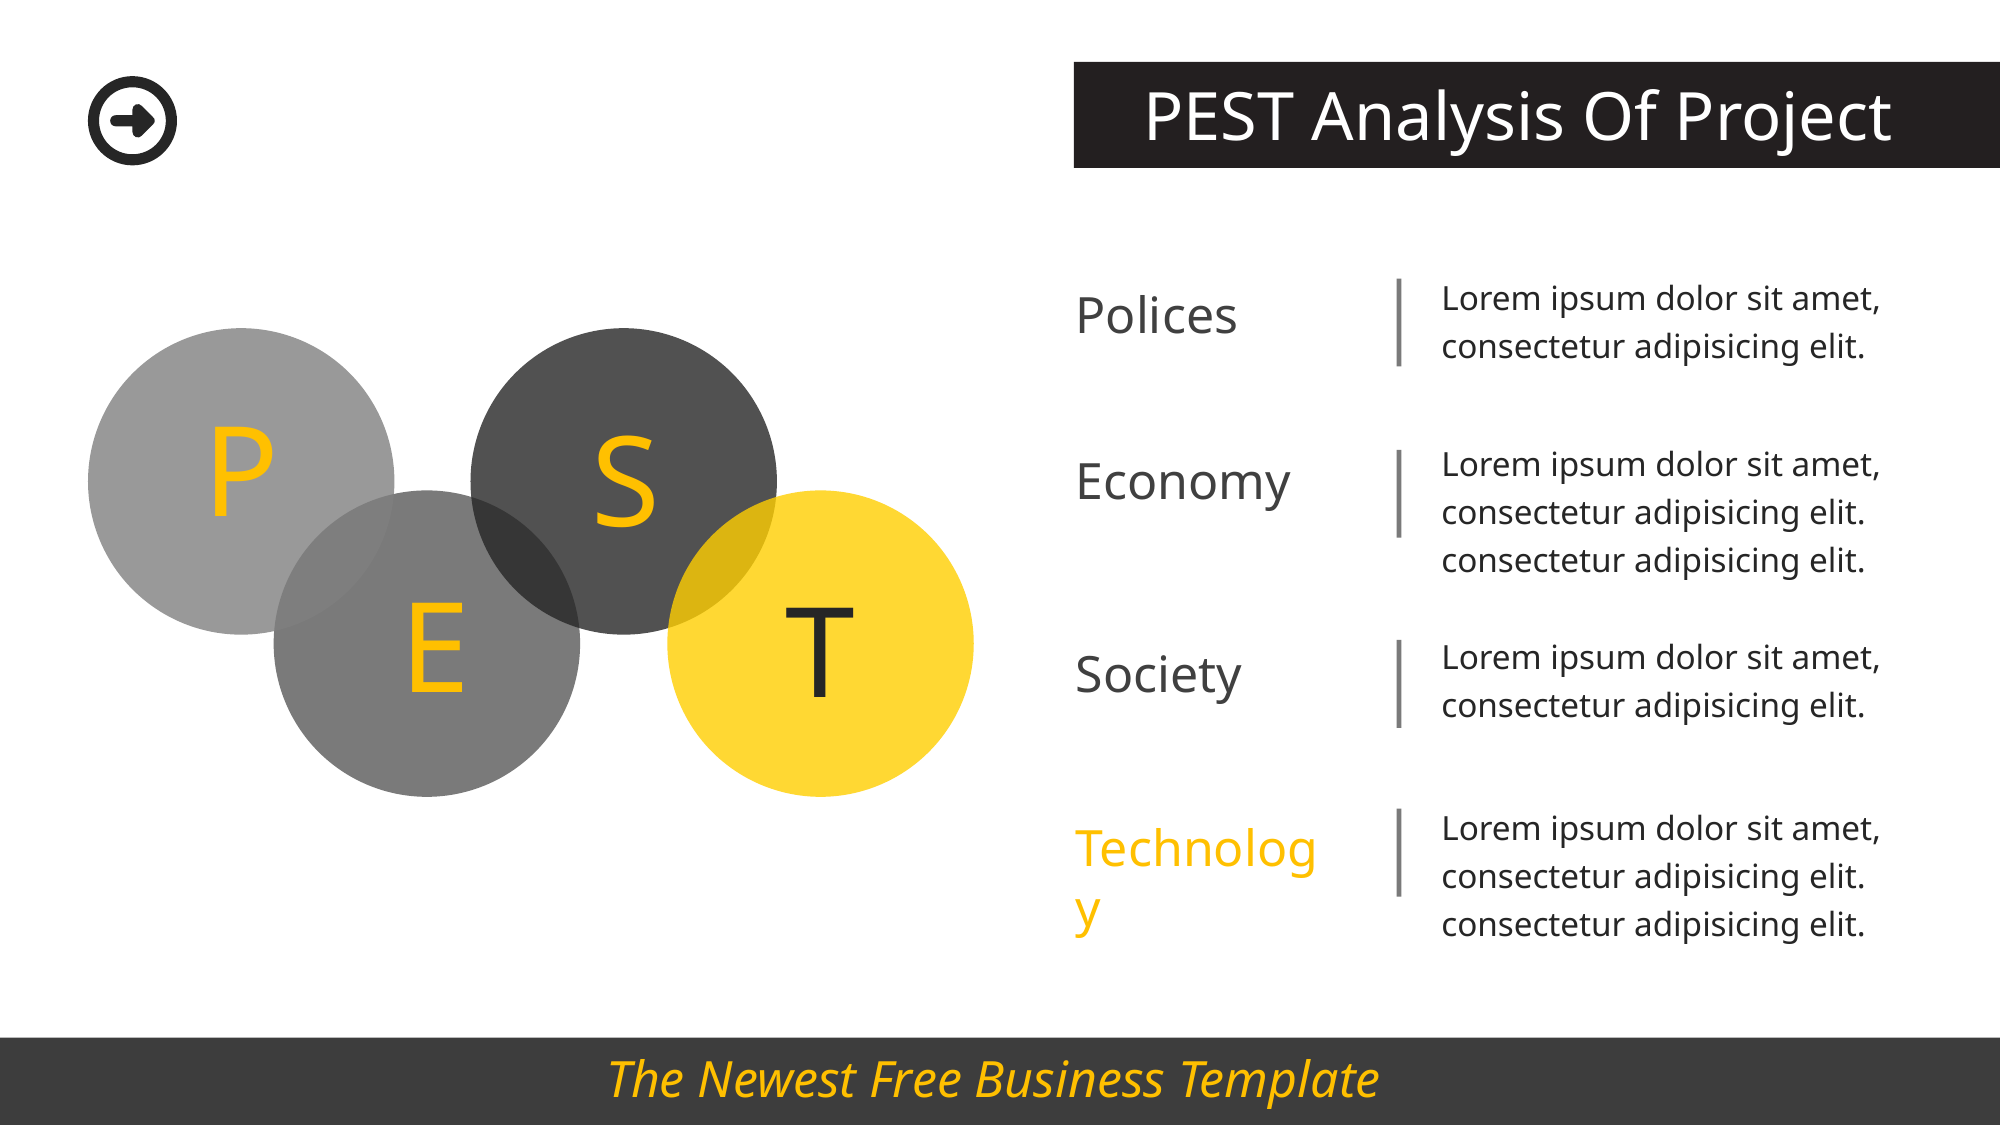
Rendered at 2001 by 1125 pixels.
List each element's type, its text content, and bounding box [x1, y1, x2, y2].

text_box Lorem ipsum dolor sit amet, consectetur adipisicing elit. [1426, 261, 1978, 373]
text_box Technology [1060, 808, 1358, 944]
text_box [87, 76, 177, 166]
text_box [86, 386, 396, 636]
text_box Polices [1060, 276, 1322, 351]
text_box Economy [1060, 442, 1322, 518]
text_box [469, 327, 778, 636]
text_box [0, 1037, 2000, 1125]
text_box [272, 618, 582, 798]
text_box [122, 327, 360, 383]
text_box [666, 489, 975, 798]
text_box PEST Analysis Of Project [941, 66, 1909, 162]
text_box T [699, 564, 942, 730]
text_box Society [1060, 635, 1322, 710]
text_box S [504, 393, 748, 559]
text_box E [314, 560, 557, 725]
text_box [1073, 61, 2000, 169]
text_box P [119, 383, 363, 549]
text_box Lorem ipsum dolor sit amet, consectetur adipisicing elit. consectetur adipisicing elit. [1426, 428, 1978, 620]
text_box The Newest Free Business Template [424, 1039, 1576, 1115]
text_box Lorem ipsum dolor sit amet, consectetur adipisicing elit. [1426, 620, 1978, 732]
text_box [375, 489, 490, 560]
text_box Lorem ipsum dolor sit amet, consectetur adipisicing elit. consectetur adipisicing elit. [1426, 792, 1978, 951]
